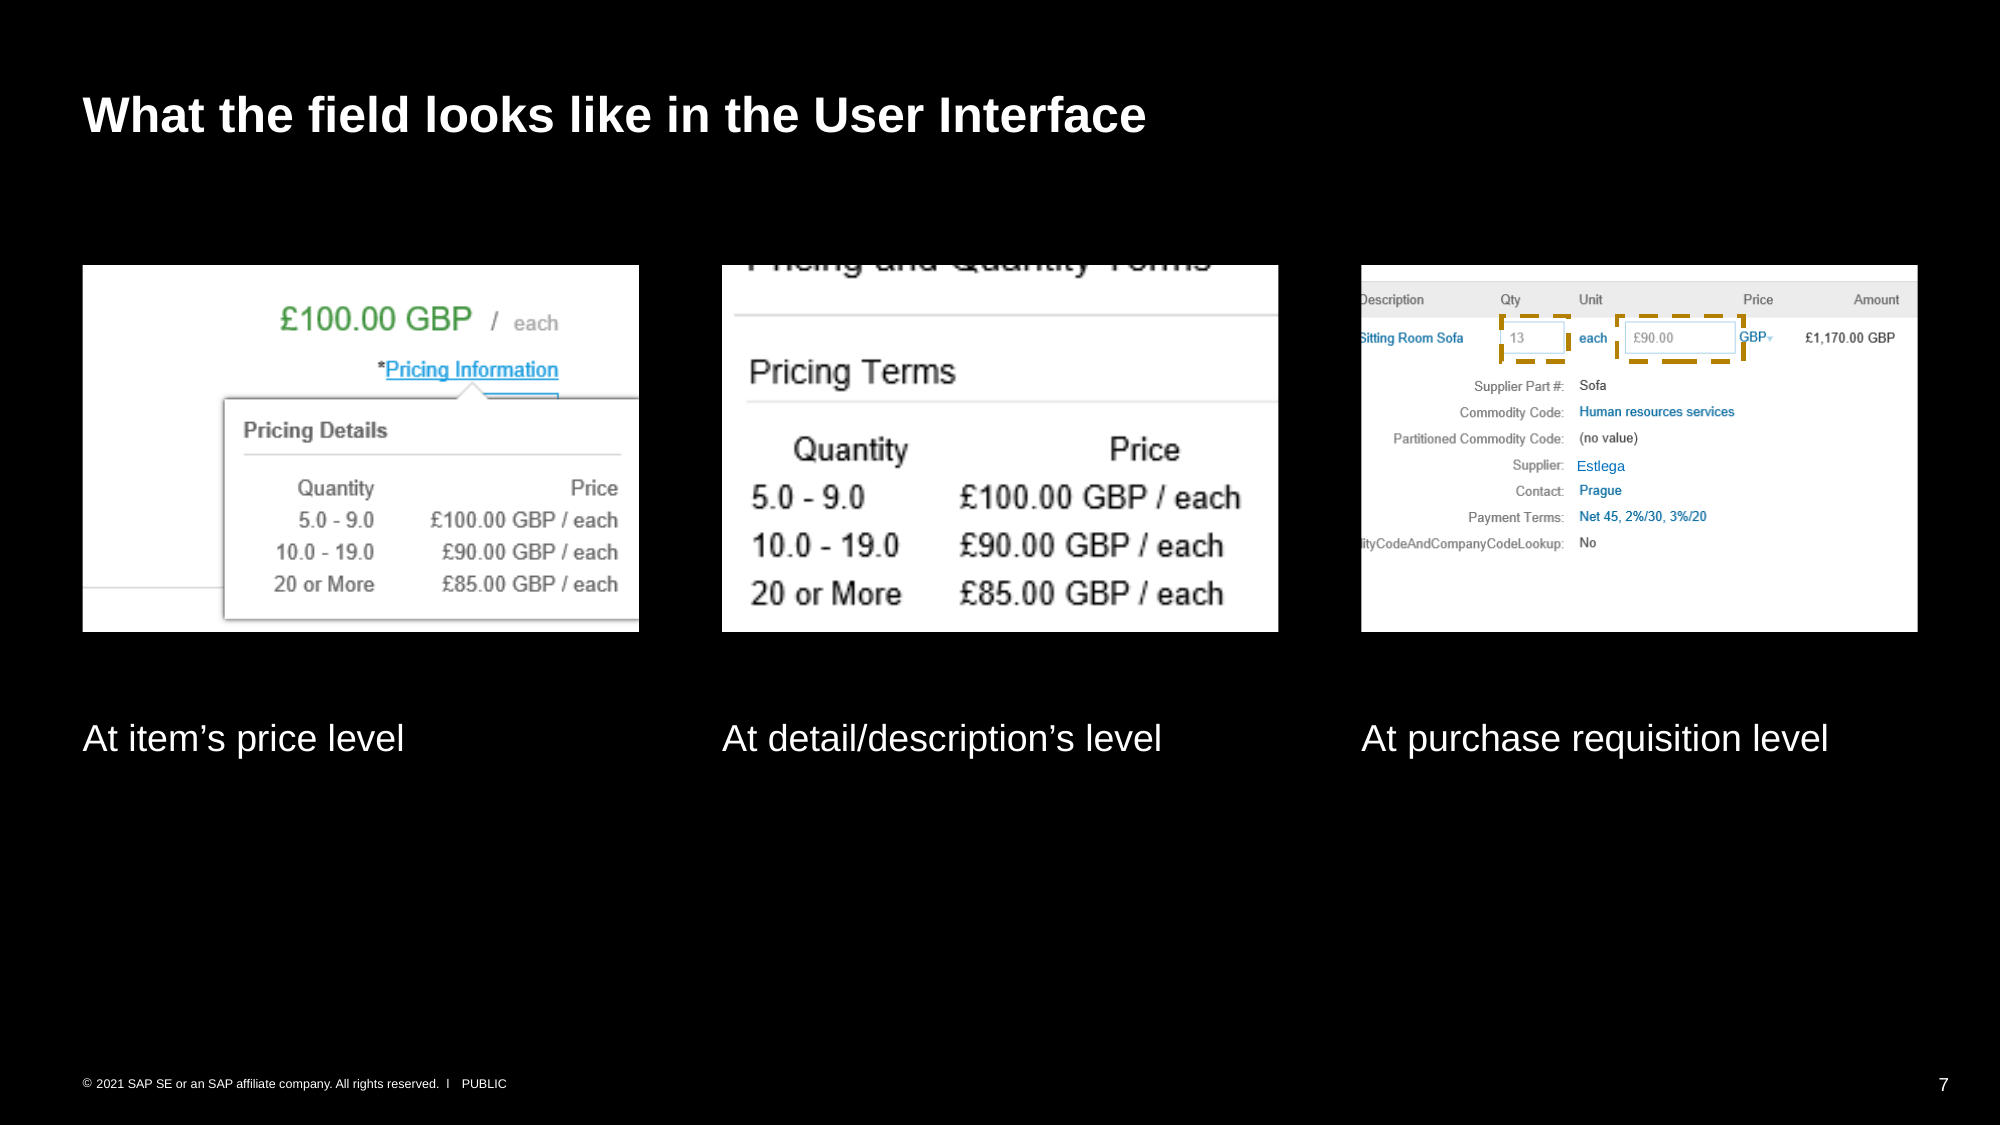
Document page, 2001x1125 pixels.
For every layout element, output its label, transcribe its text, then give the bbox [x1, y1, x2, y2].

list At detail/description’s level [722, 714, 1279, 1040]
list At item’s price level [82, 714, 639, 1040]
picture [82, 265, 640, 633]
list At purchase requisition level [1361, 714, 1918, 1040]
picture [721, 265, 1279, 633]
title What the field looks like in the User Interface [82, 82, 1918, 144]
picture [1361, 265, 1918, 633]
